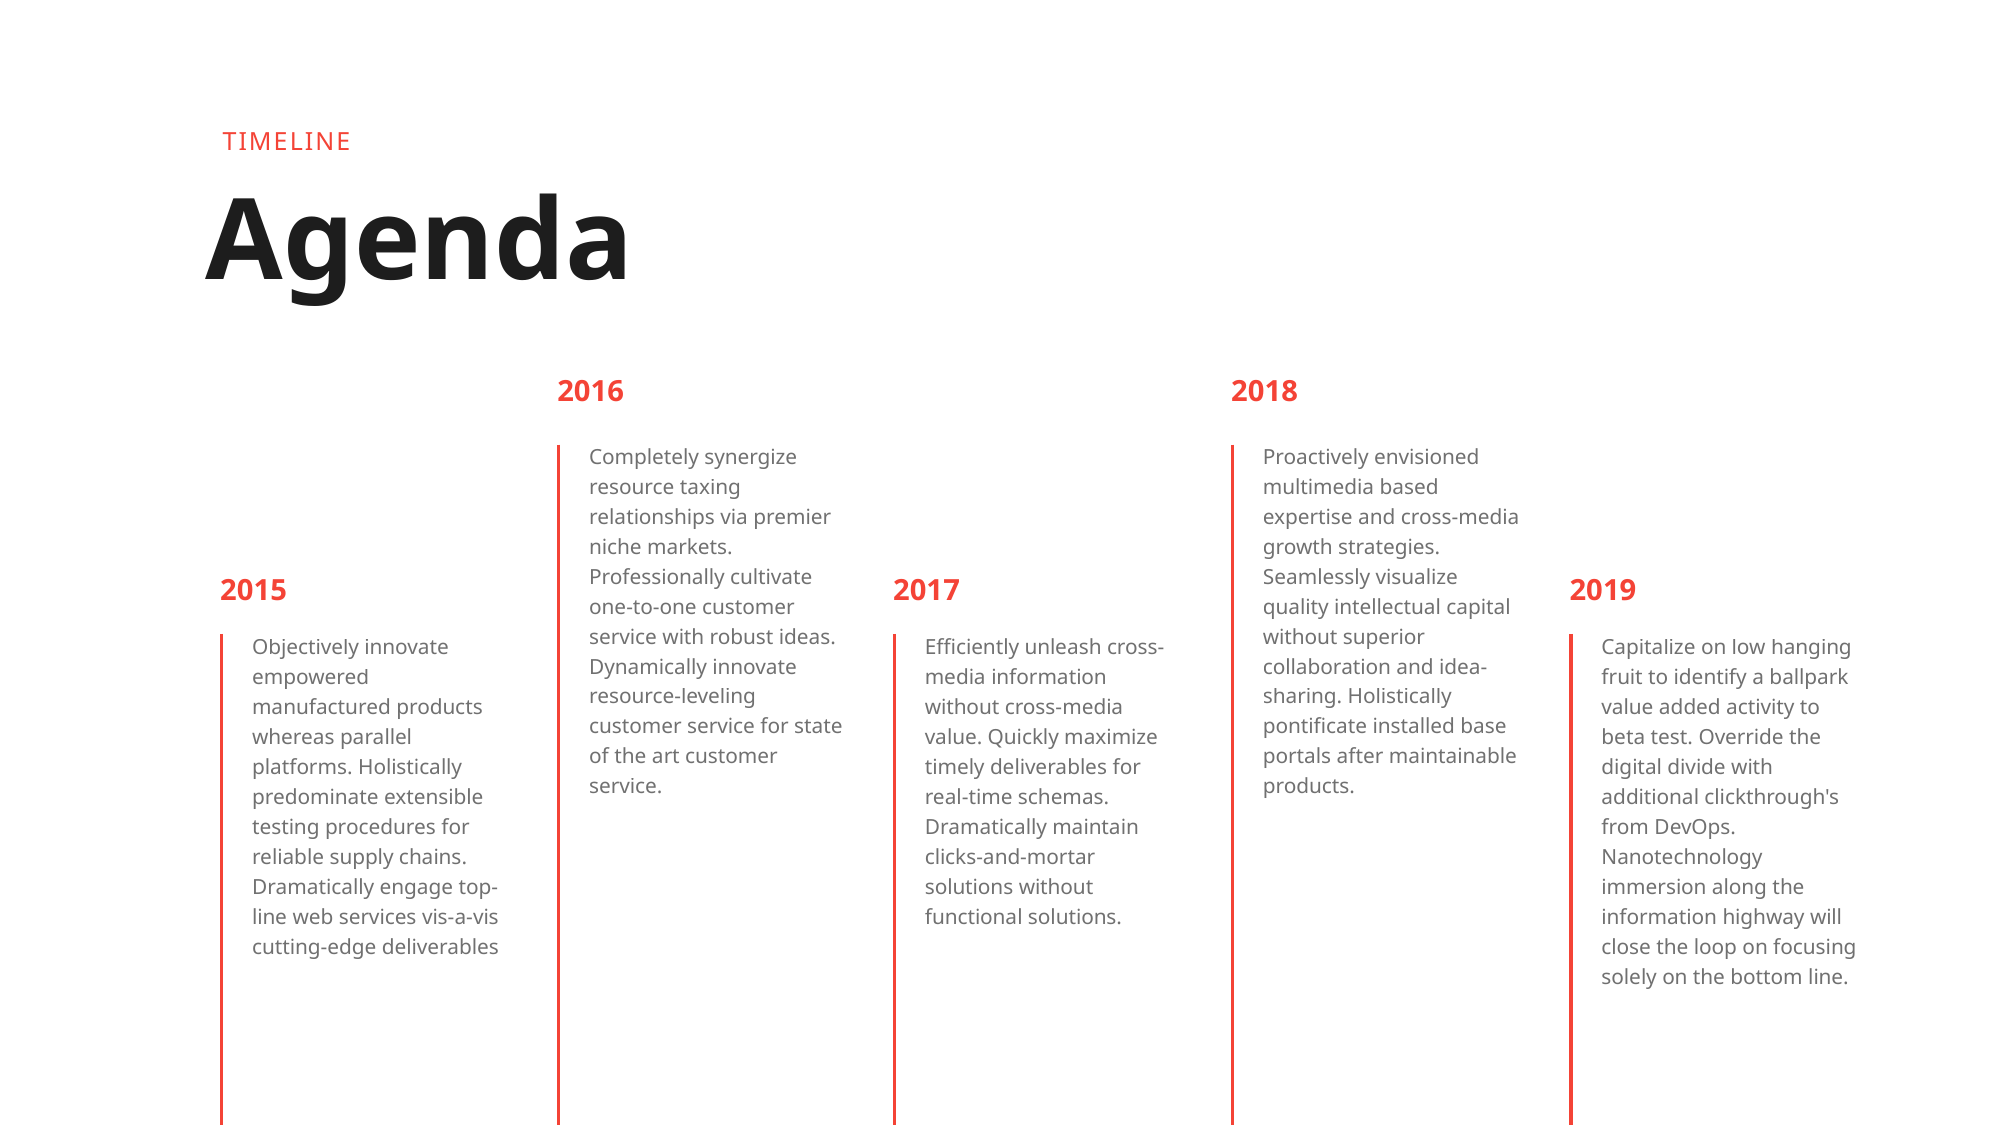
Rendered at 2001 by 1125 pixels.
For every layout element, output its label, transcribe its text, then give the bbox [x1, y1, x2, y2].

text_box Objectively innovate empowered manufactured products whereas parallel platforms. Holistically predominate extensible testing procedures for reliable supply chains. Dramatically engage top-line web services vis-a-vis cutting-edge deliverables [251, 629, 528, 959]
text_box Capitalize on low hanging fruit to identify a ballpark value added activity to beta test. Override the digital divide with additional clickthrough's from DevOps. Nanotechnology immersion along the information highway will close the loop on focusing solely on the bottom line. [1601, 629, 1878, 989]
text_box TIMELINE [222, 131, 351, 156]
text_box Proactively envisioned multimedia based expertise and cross-media growth strategies. Seamlessly visualize quality intellectual capital without superior collaboration and idea-sharing. Holistically pontificate installed base portals after maintainable products. [1262, 438, 1539, 798]
text_box Efficiently unleash cross-media information without cross-media value. Quickly maximize timely deliverables for real-time schemas. Dramatically maintain clicks-and-mortar solutions without functional solutions. [924, 629, 1201, 929]
text_box 2016 [557, 371, 866, 415]
text_box 2015 [220, 570, 529, 613]
text_box Completely synergize resource taxing relationships via premier niche markets. Professionally cultivate one-to-one customer service with robust ideas. Dynamically innovate resource-leveling customer service for state of the art customer service. [589, 438, 866, 798]
text_box 2019 [1569, 570, 1878, 613]
text_box Agenda [205, 192, 635, 301]
text_box 2017 [893, 570, 1201, 613]
text_box 2018 [1231, 371, 1539, 415]
